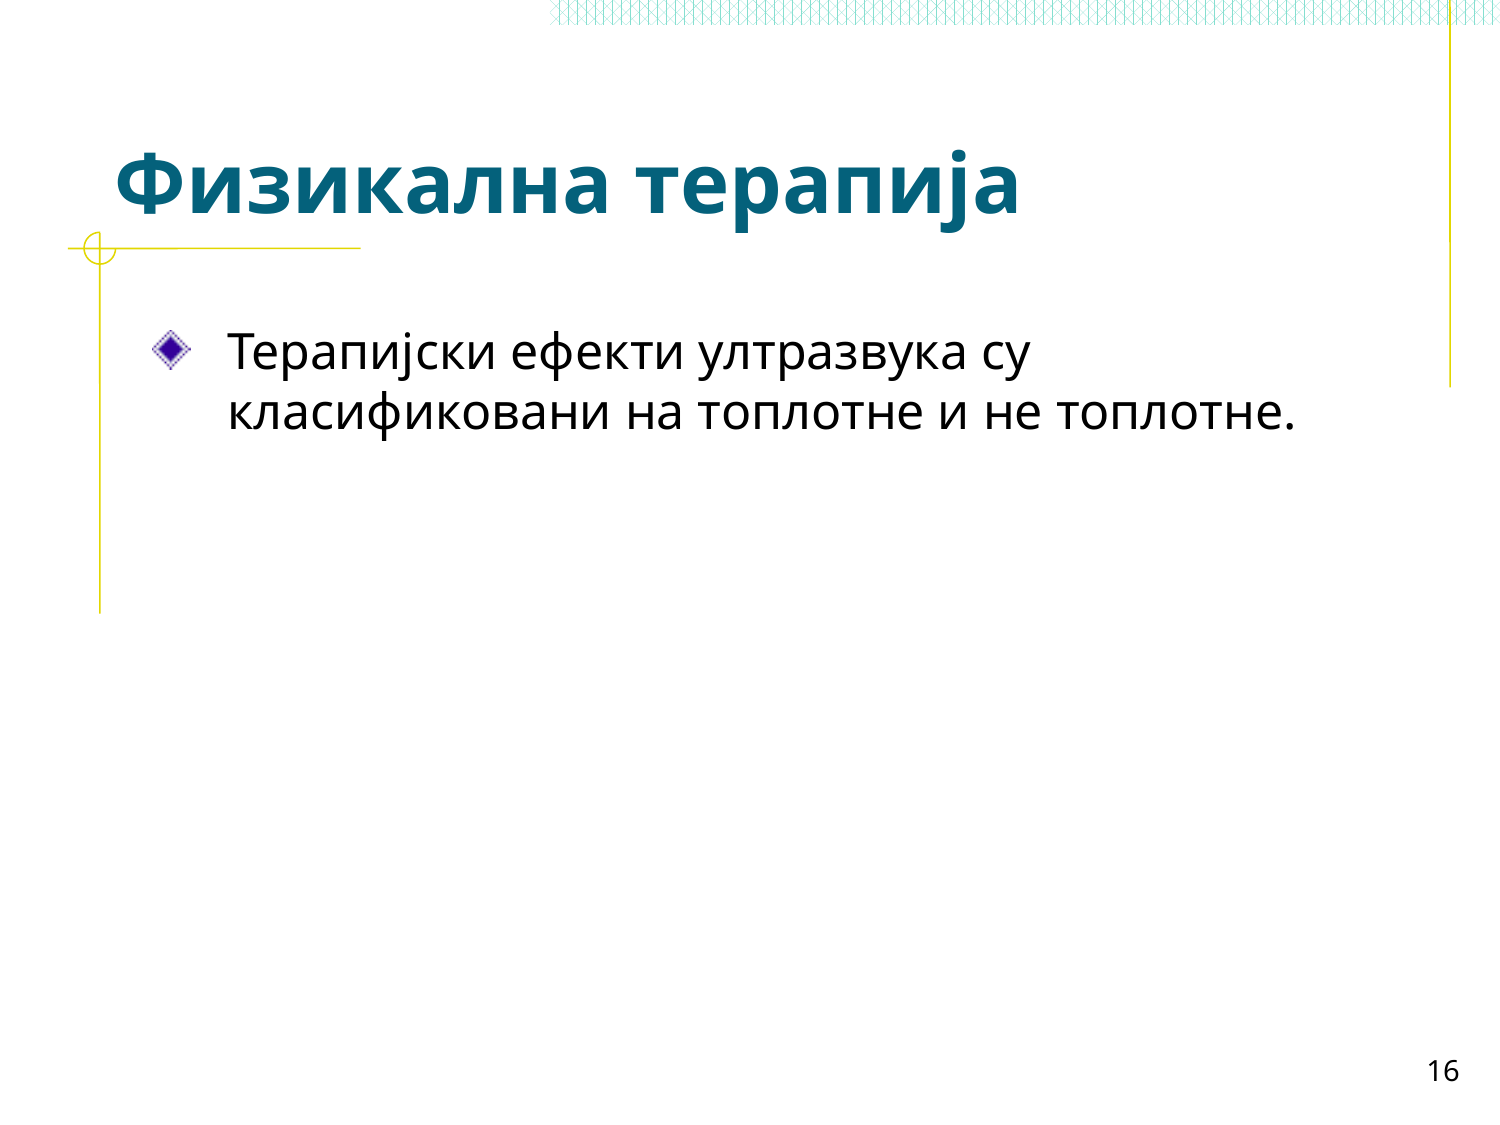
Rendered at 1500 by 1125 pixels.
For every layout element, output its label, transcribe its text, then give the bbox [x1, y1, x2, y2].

picture [152, 330, 191, 370]
title Физикална терапија [99, 49, 1376, 238]
list Терапијски ефекти ултразвука су класификовани на топлотне и не топлотне. [137, 312, 1413, 988]
slide_number 16 [1162, 1025, 1475, 1100]
